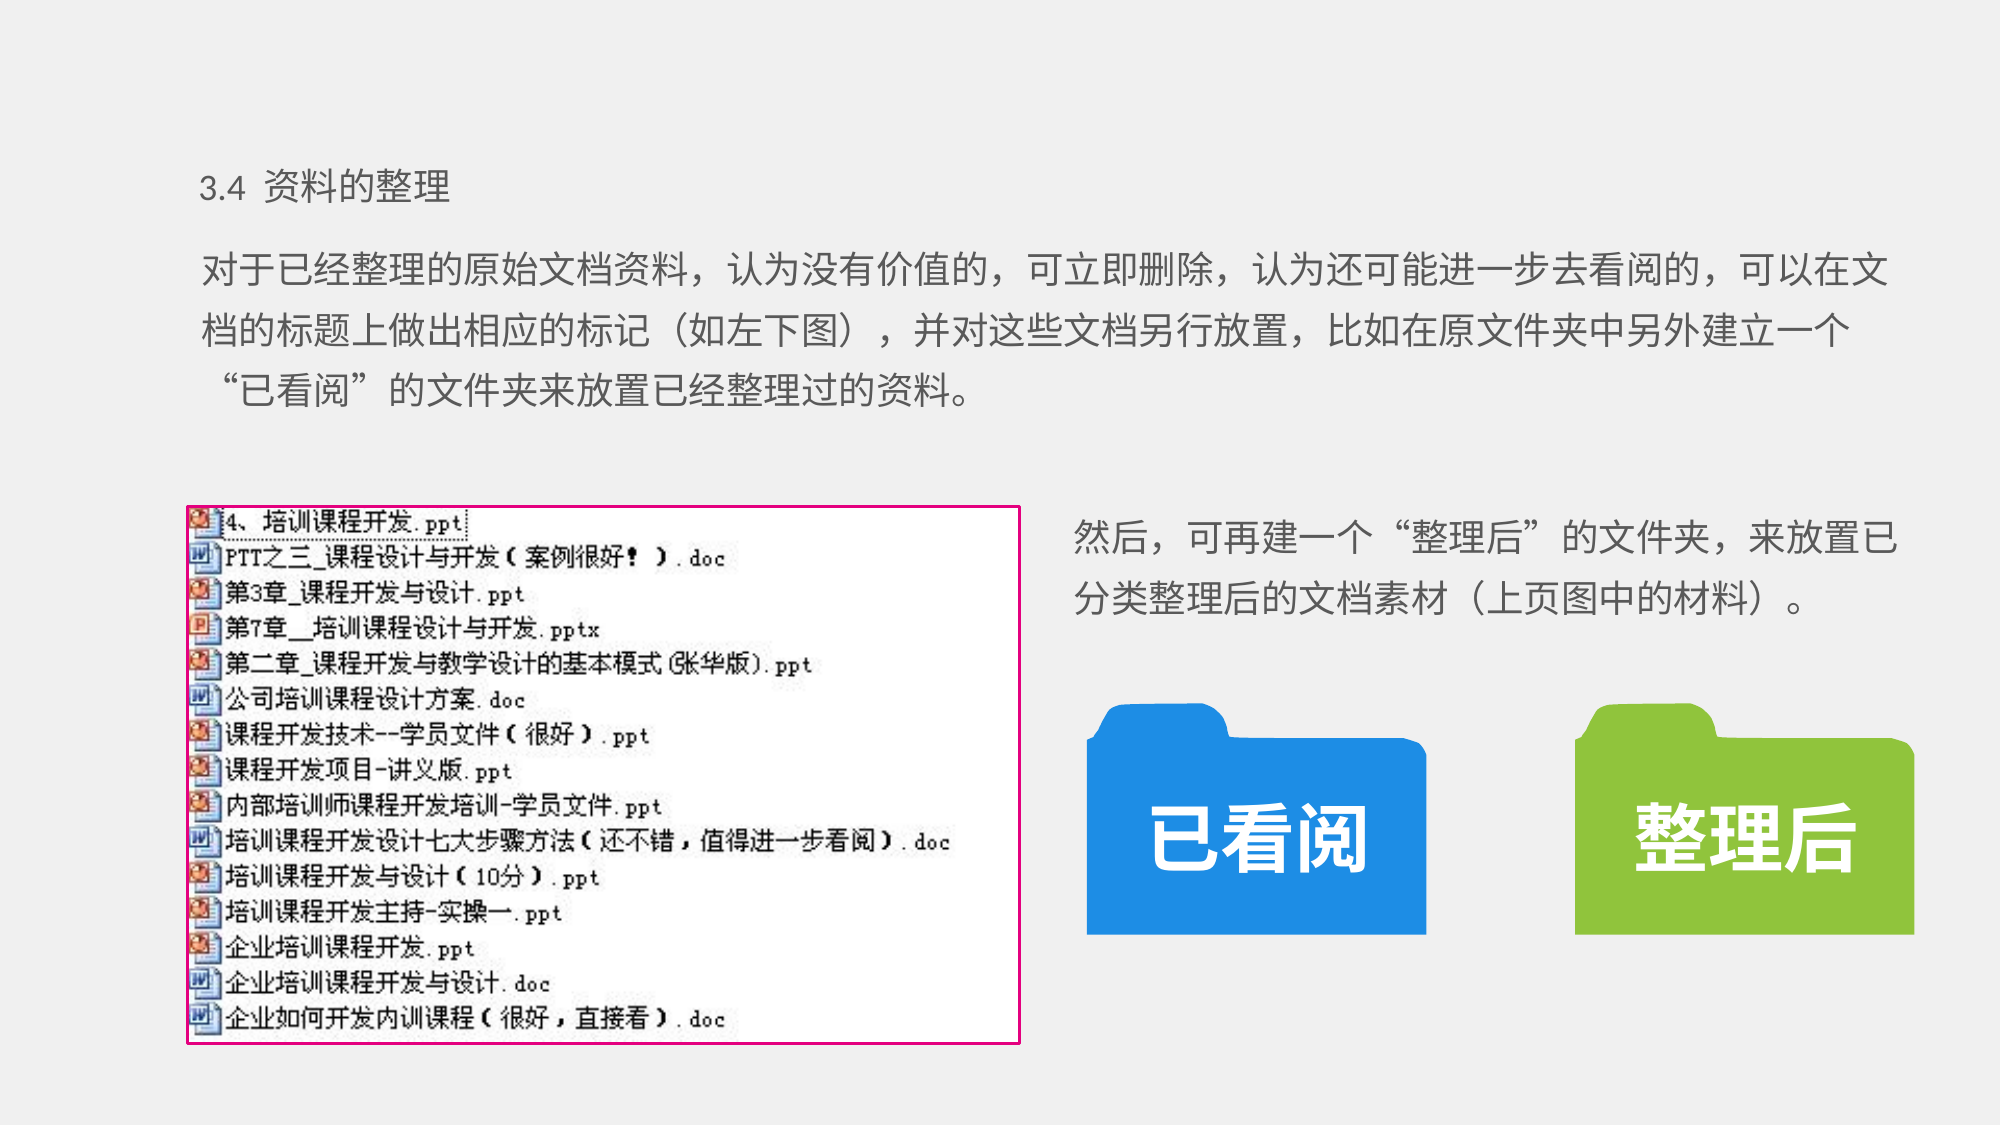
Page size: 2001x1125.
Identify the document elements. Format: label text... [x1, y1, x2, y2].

text_box 3.4 资料的整理 [183, 155, 466, 216]
picture [189, 508, 1018, 1042]
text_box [1086, 703, 1915, 935]
text_box 然后，可再建一个“整理后”的文件夹，来放置已分类整理后的文档素材（上页图中的材料）。 [1058, 491, 1932, 628]
text_box 对于已经整理的原始文档资料，认为没有价值的，可立即删除，认为还可能进一步去看阅的，可以在文档的标题上做出相应的标记（如左下图），并对这些文档另行放置，比如在原文件夹中另外建立一个“已看阅”的文件夹来放置已经整理过的资料。 [186, 222, 1932, 420]
